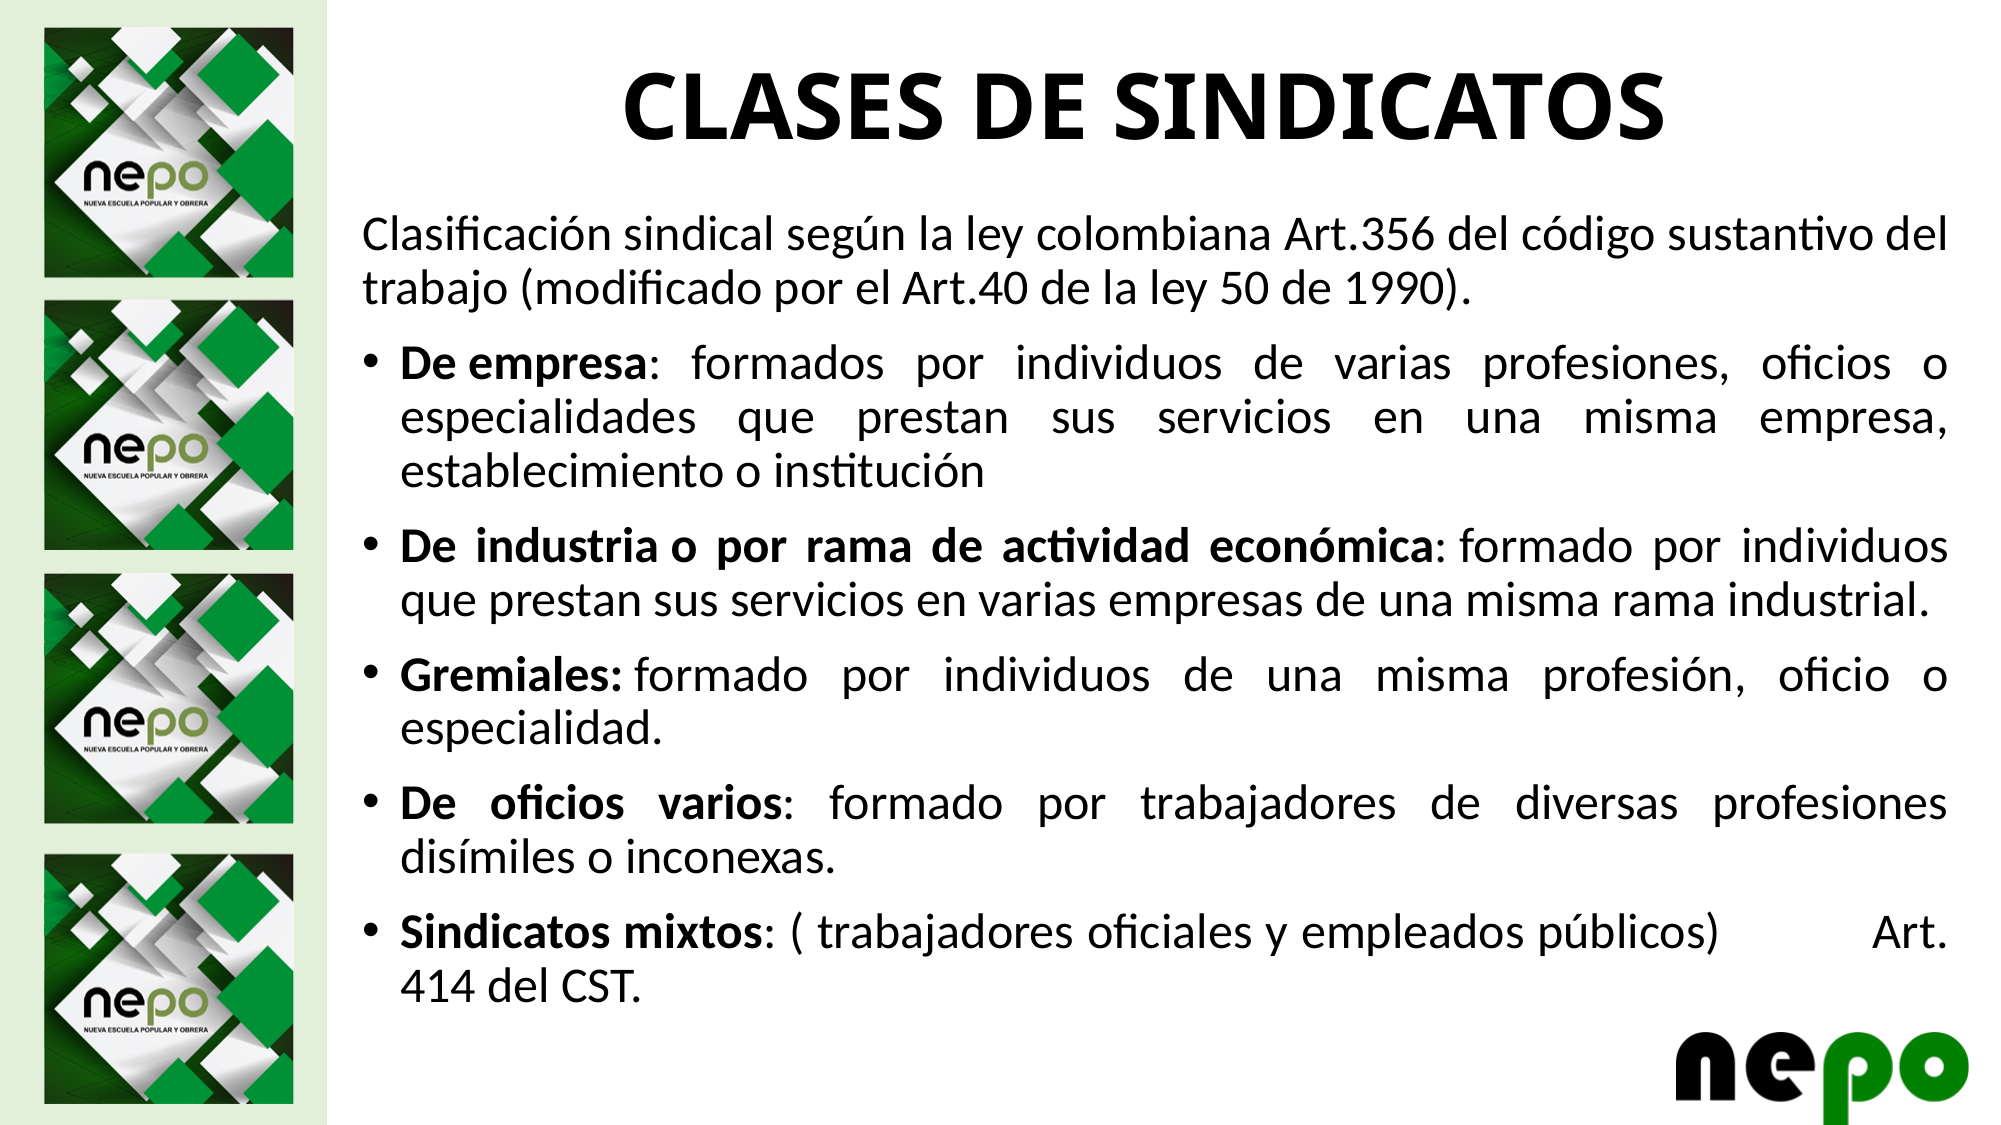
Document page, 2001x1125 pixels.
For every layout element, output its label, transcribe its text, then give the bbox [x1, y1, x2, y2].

title CLASES DE SINDICATOS [347, 52, 1964, 172]
list Clasificación sindical según la ley colombiana Art.356 del código sustantivo del trabajo (modificado por el Art.40 de la ley 50 de 1990). De empresa: formados por individuos de varias profesiones, oficios o especialidades que prestan sus servicios en una misma empresa, establecimiento o institución De industria o por rama de actividad económica: formado por individuos que prestan sus servicios en varias empresas de una misma rama industrial. Gremiales: formado por individuos de una misma profesión, oficio o especialidad. De oficios varios: formado por trabajadores de diversas profesiones disímiles o inconexas. Sindicatos mixtos: ( trabajadores oficiales y empleados públicos) Art. 414 del CST. [347, 200, 1964, 1014]
picture [1676, 1032, 1969, 1125]
picture [0, 0, 327, 1125]
